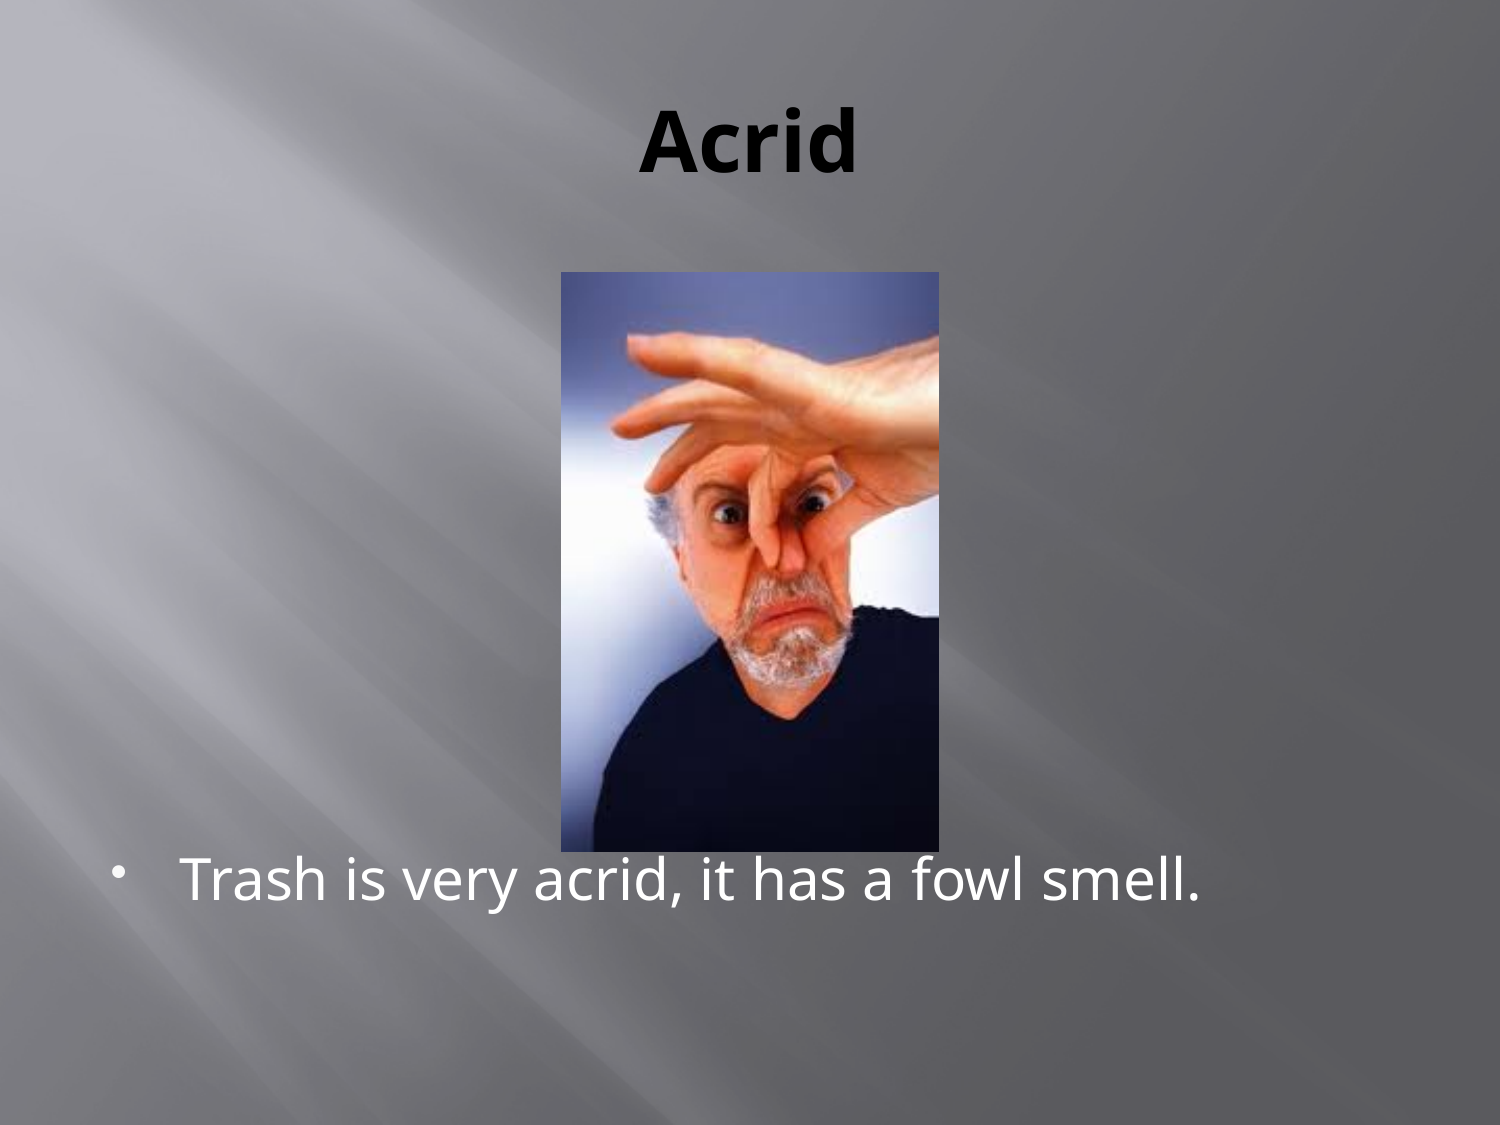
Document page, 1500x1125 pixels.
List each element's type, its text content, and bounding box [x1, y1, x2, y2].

picture [561, 272, 939, 853]
list Trash is very acrid, it has a fowl smell. [75, 262, 1425, 1035]
title Acrid [75, 45, 1425, 233]
